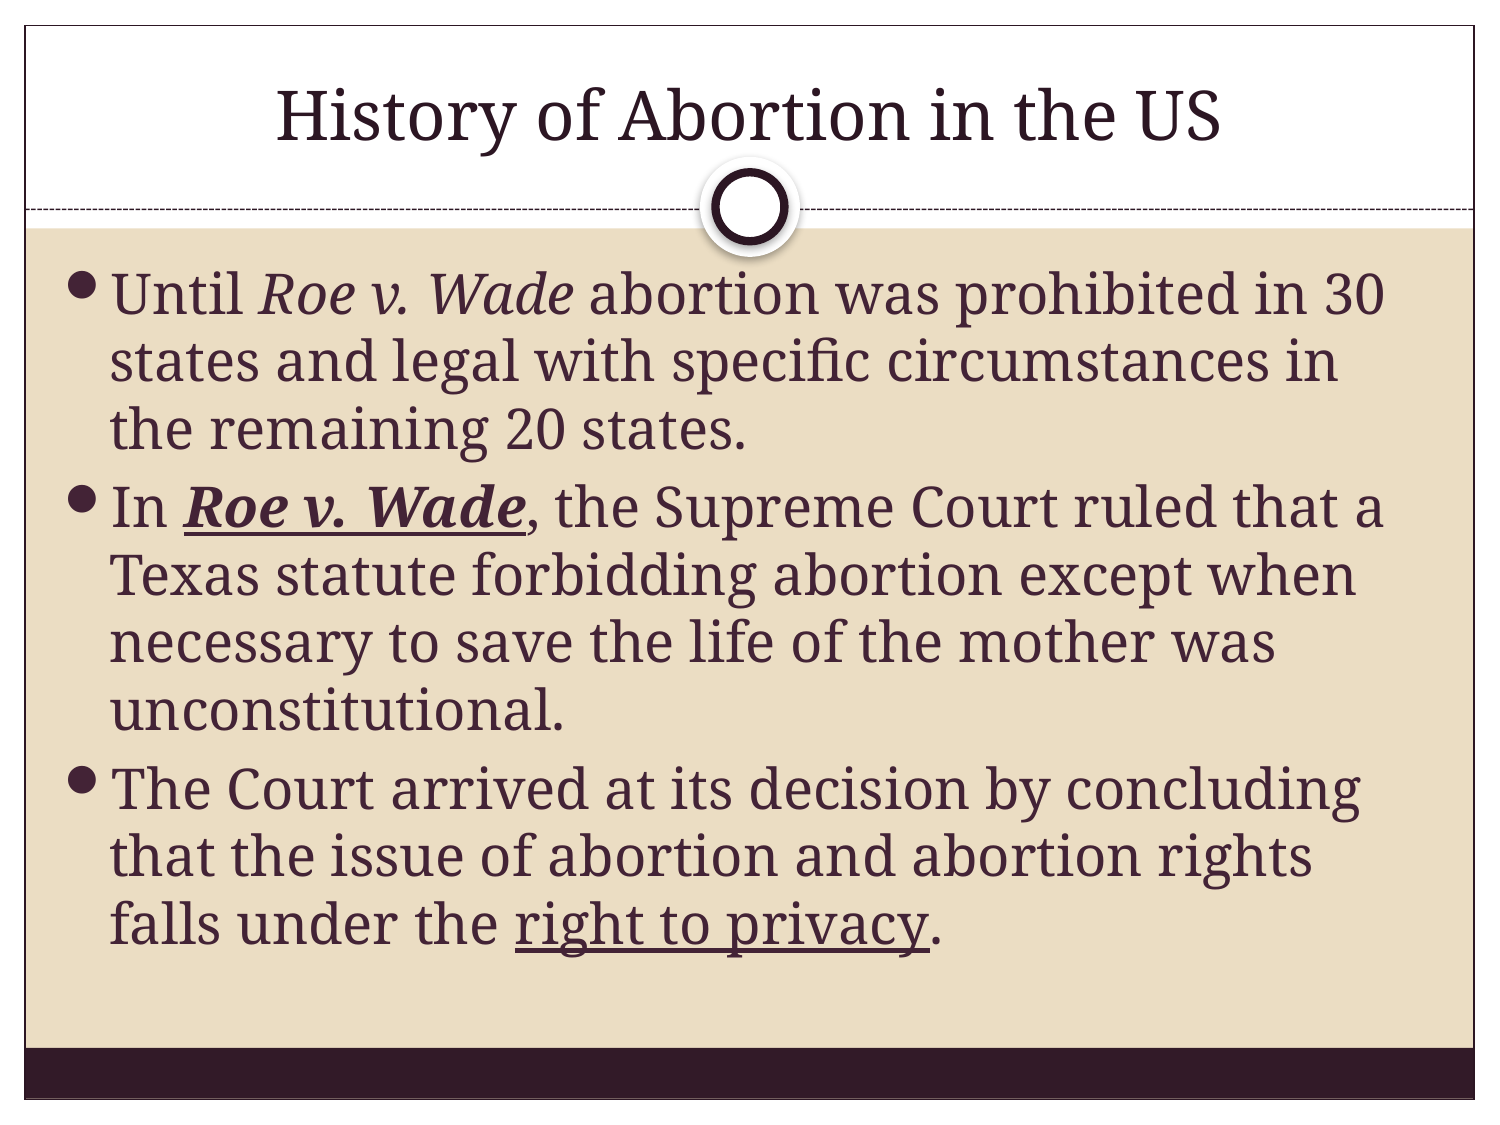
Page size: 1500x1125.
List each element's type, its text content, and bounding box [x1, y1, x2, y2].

title History of Abortion in the US [49, 37, 1450, 162]
list Until Roe v. Wade abortion was prohibited in 30 states and legal with specific circumstances in the remaining 20 states. In Roe v. Wade, the Supreme Court ruled that a Texas statute forbidding abortion except when necessary to save the life of the mother was unconstitutional. The Court arrived at its decision by concluding that the issue of abortion and abortion rights falls under the right to privacy. [49, 250, 1445, 1001]
